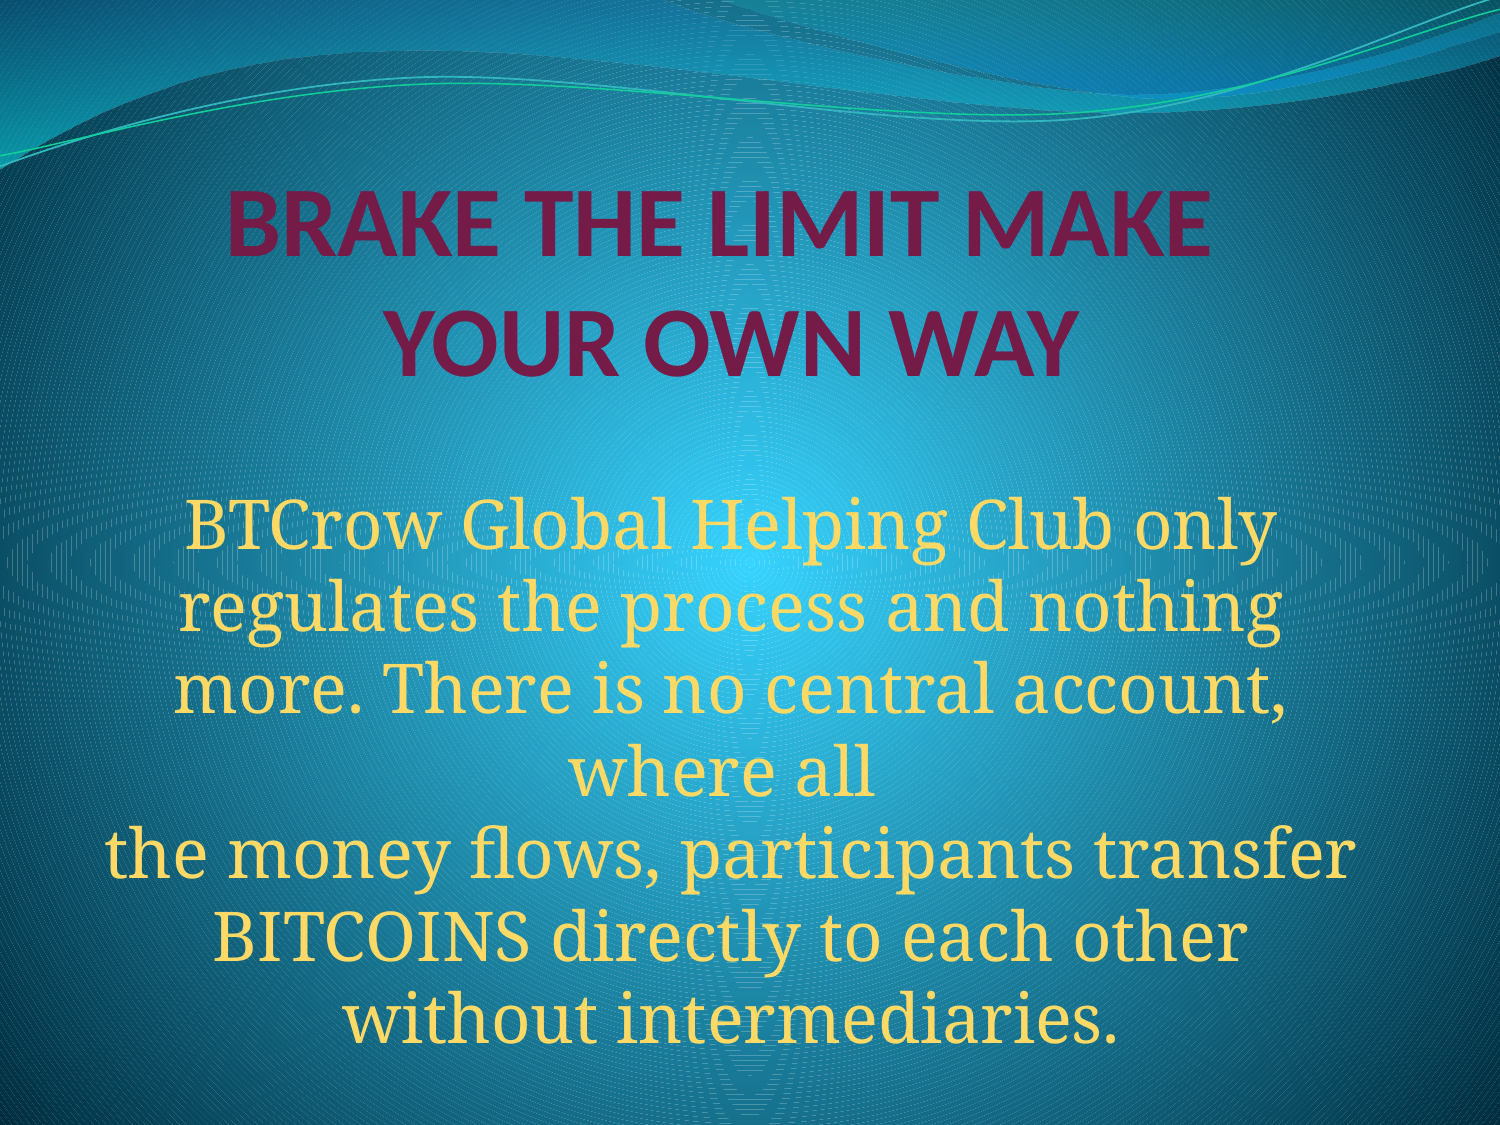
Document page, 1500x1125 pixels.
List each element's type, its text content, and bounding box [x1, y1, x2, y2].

title BRAKE THE LIMIT MAKE YOUR OWN WAY [87, 224, 1376, 412]
subtitle BTCrow Global Helping Club only regulates the process and nothing more. There is no central account, where all the money flows, participants transfer BITCOINS directly to each other without intermediaries. [87, 465, 1376, 753]
